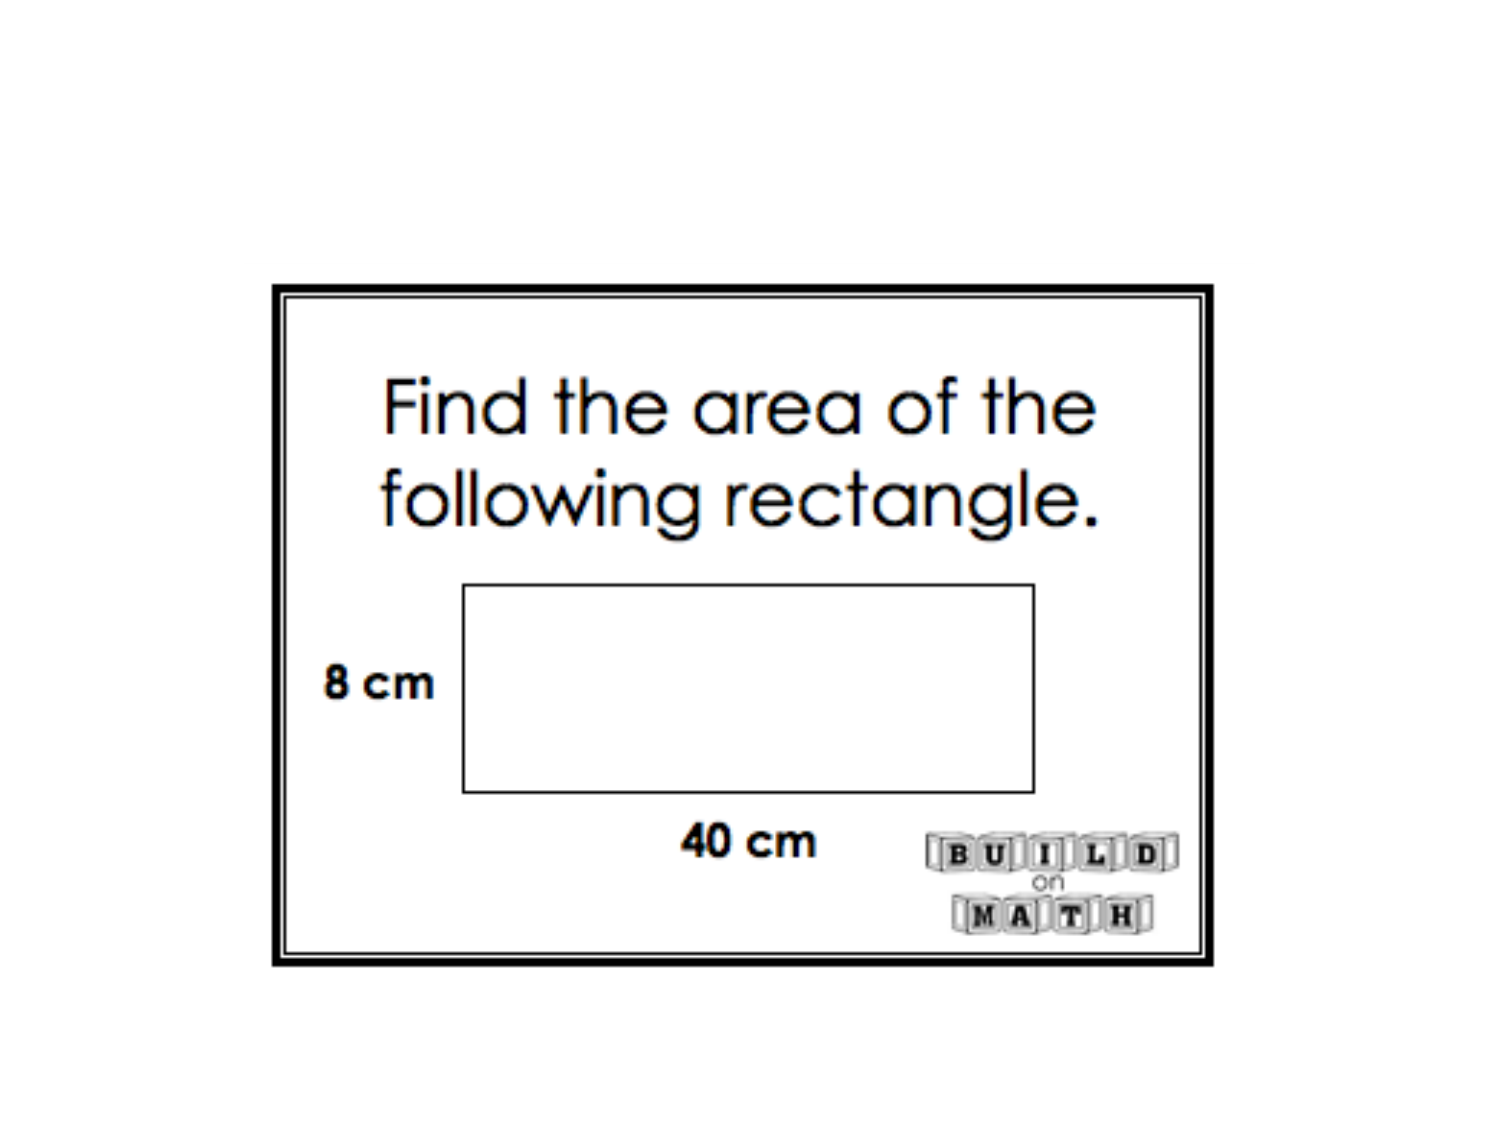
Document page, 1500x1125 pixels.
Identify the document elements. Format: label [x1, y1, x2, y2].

list [74, 262, 1426, 1006]
